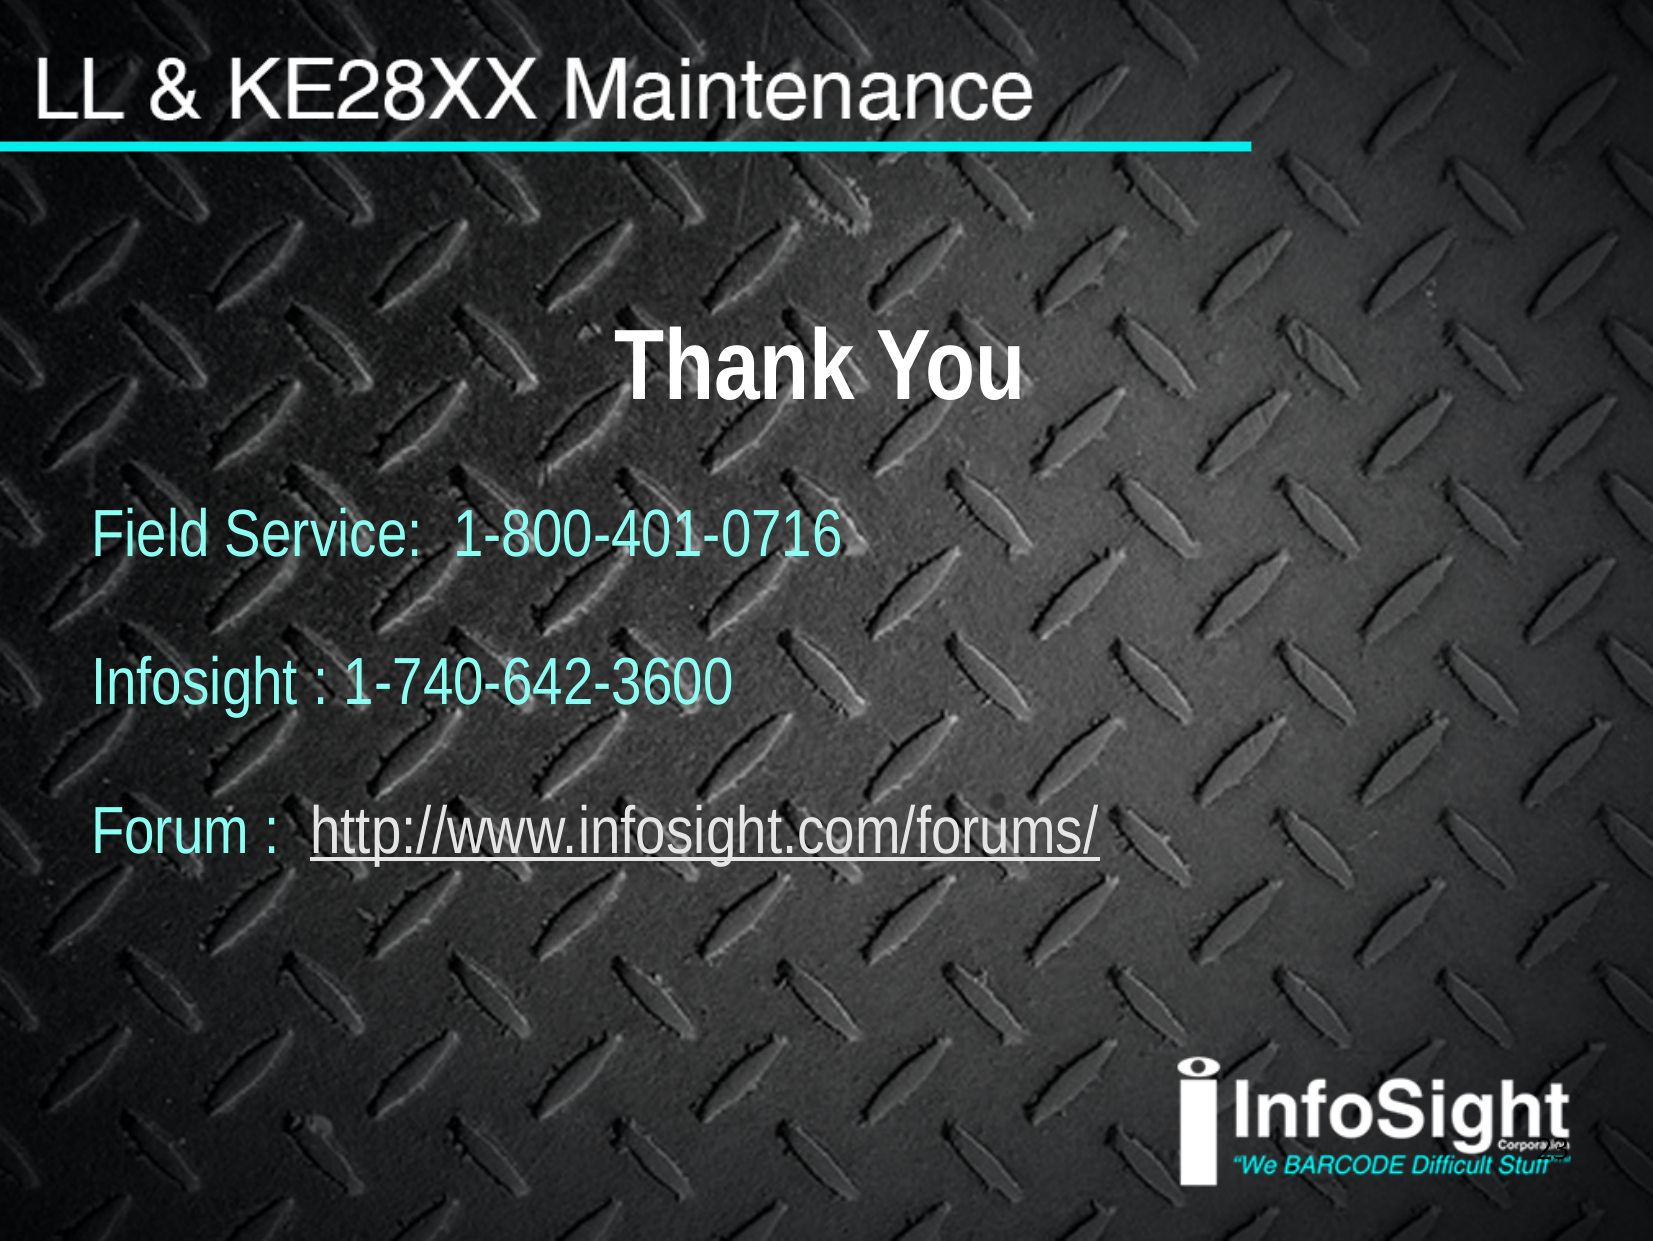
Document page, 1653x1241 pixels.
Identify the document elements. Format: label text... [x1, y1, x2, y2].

slide_number 23 [1185, 1130, 1570, 1215]
picture [0, 0, 1653, 1241]
text_box Thank You Field Service: 1-800-401-0716 Infosight : 1-740-642-3600 Forum : http://www.infosight.com/forums/ [76, 300, 1564, 1021]
